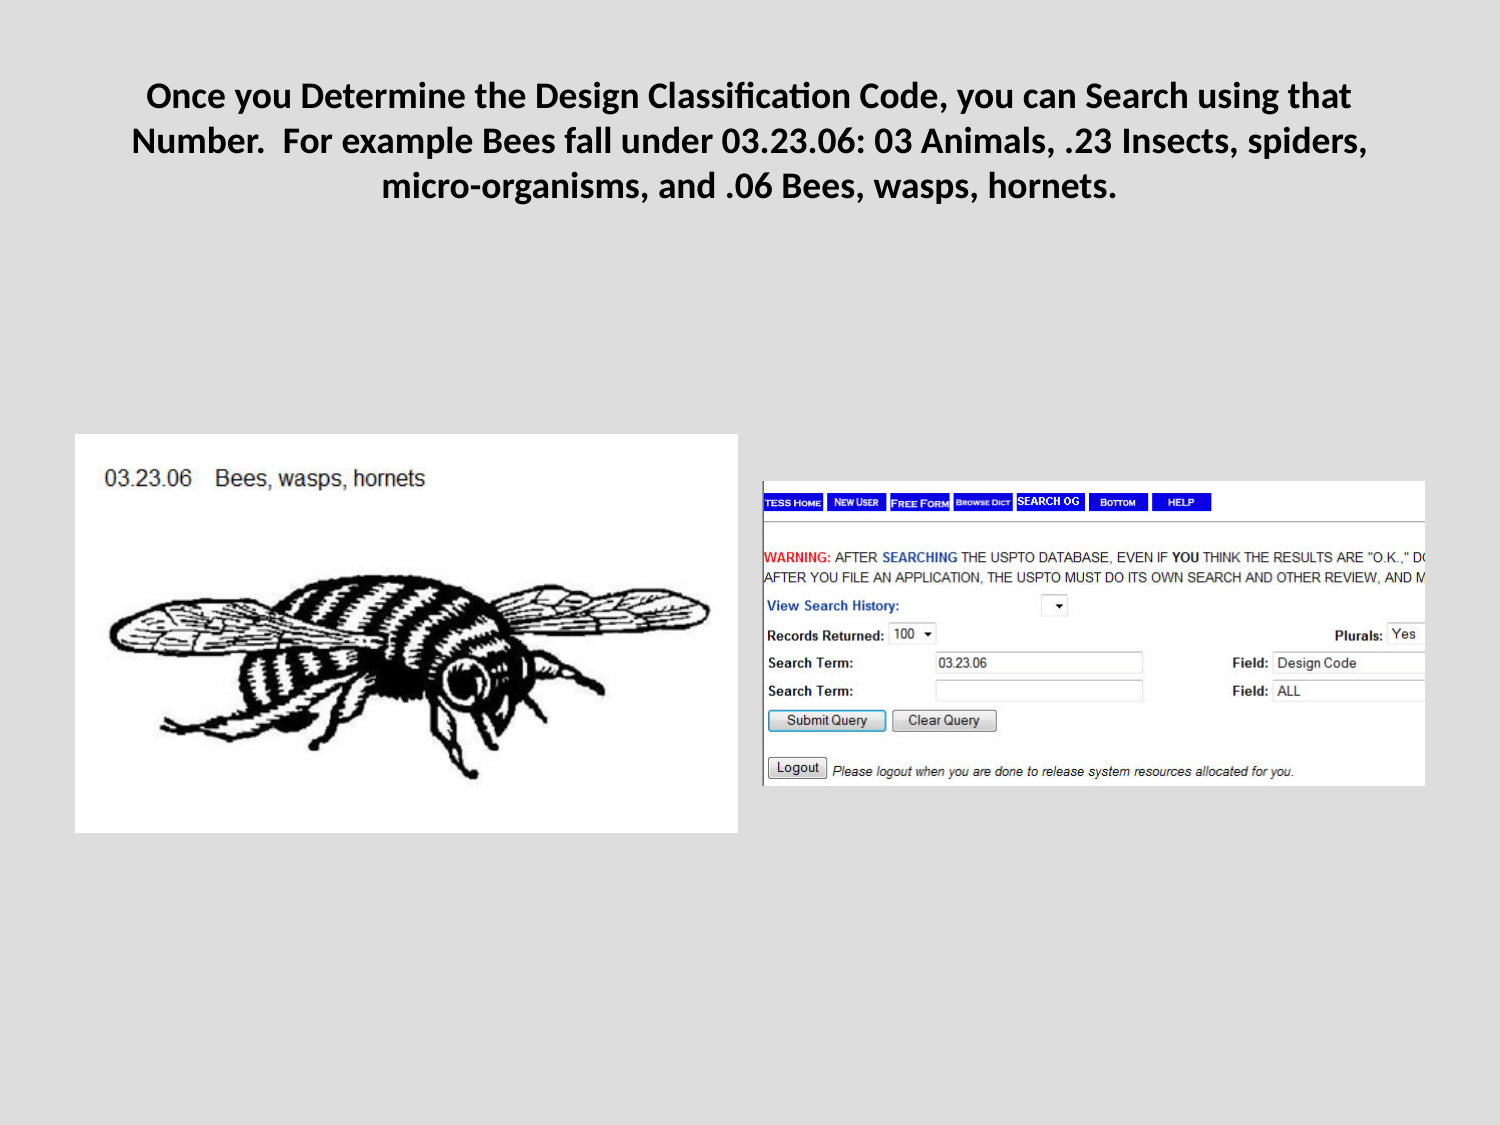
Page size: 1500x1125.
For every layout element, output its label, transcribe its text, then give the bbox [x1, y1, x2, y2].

title Once you Determine the Design Classification Code, you can Search using that Number. For example Bees fall under 03.23.06: 03 Animals, .23 Insects, spiders, micro-organisms, and .06 Bees, wasps, hornets. [75, 45, 1425, 233]
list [74, 434, 738, 834]
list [762, 481, 1426, 787]
